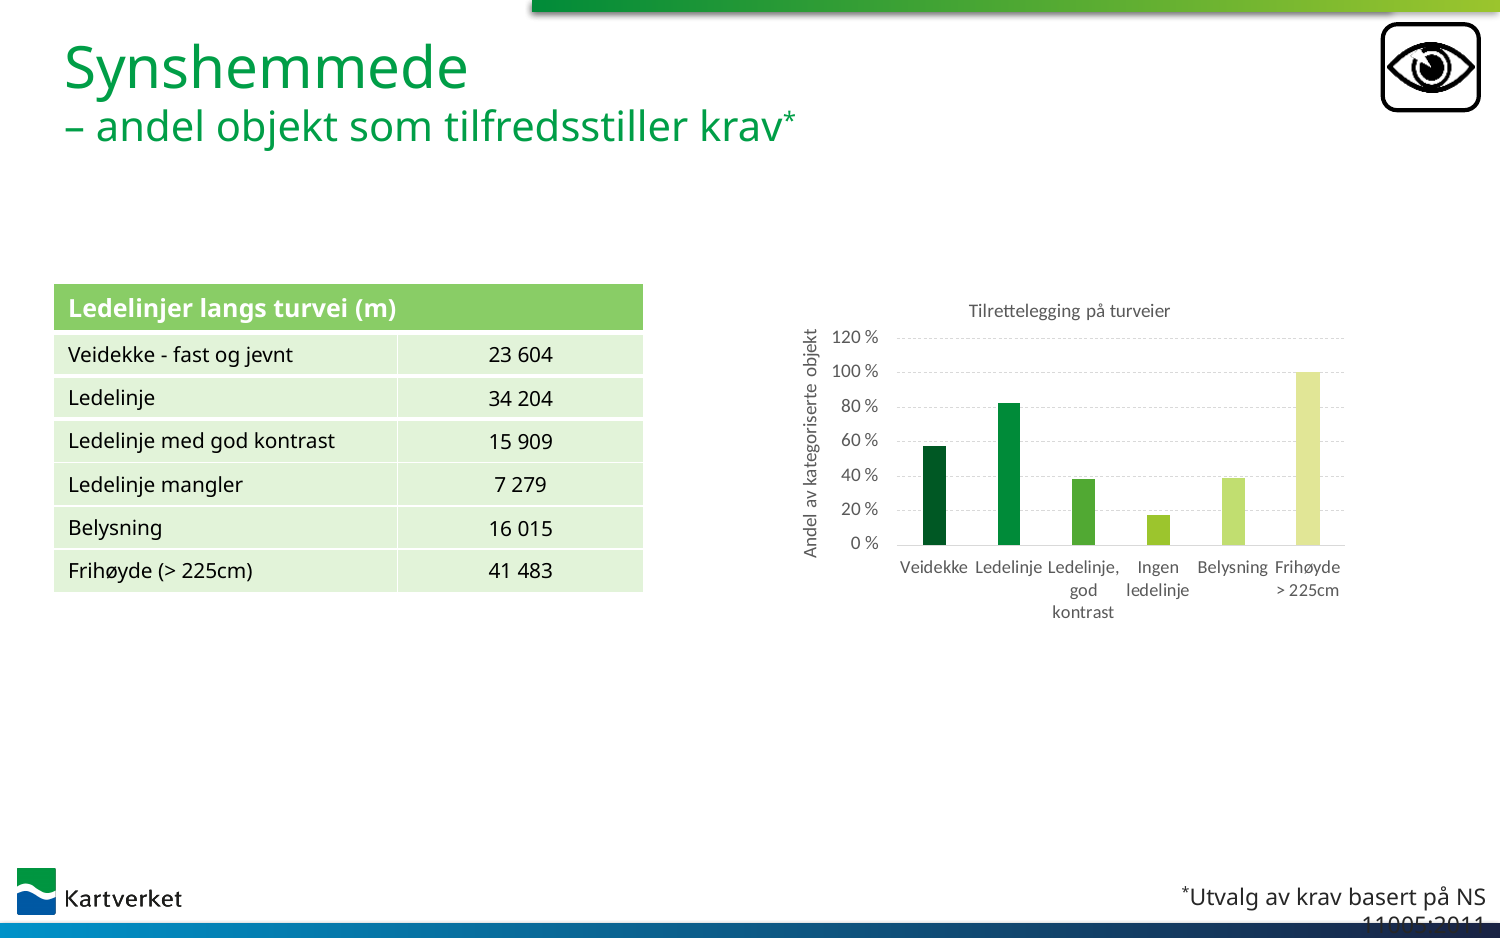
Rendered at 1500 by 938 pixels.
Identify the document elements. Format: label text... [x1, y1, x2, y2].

text_box Synshemmede – andel objekt som tilfredsstiller krav* [49, 24, 1431, 158]
text_box *Utvalg av krav basert på NS 11005:2011 [1068, 873, 1500, 938]
table_cell 7 279 [398, 463, 643, 505]
table_cell 15 909 [398, 421, 643, 462]
table_cell Belysning [54, 507, 397, 548]
table_cell Ledelinje mangler [54, 463, 397, 505]
table_cell 41 483 [398, 550, 643, 592]
table_header Ledelinjer langs turvei (m) [54, 284, 643, 330]
table_cell Veidekke - fast og jevnt [54, 335, 397, 374]
table_cell Ledelinje [54, 378, 397, 417]
table_cell Frihøyde (> 225cm) [54, 550, 397, 592]
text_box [1382, 24, 1480, 111]
table_cell 16 015 [398, 507, 643, 548]
table_cell Ledelinje med god kontrast [54, 421, 397, 462]
picture [791, 291, 1348, 630]
table_cell 34 204 [398, 378, 643, 417]
table_cell 23 604 [398, 335, 643, 374]
